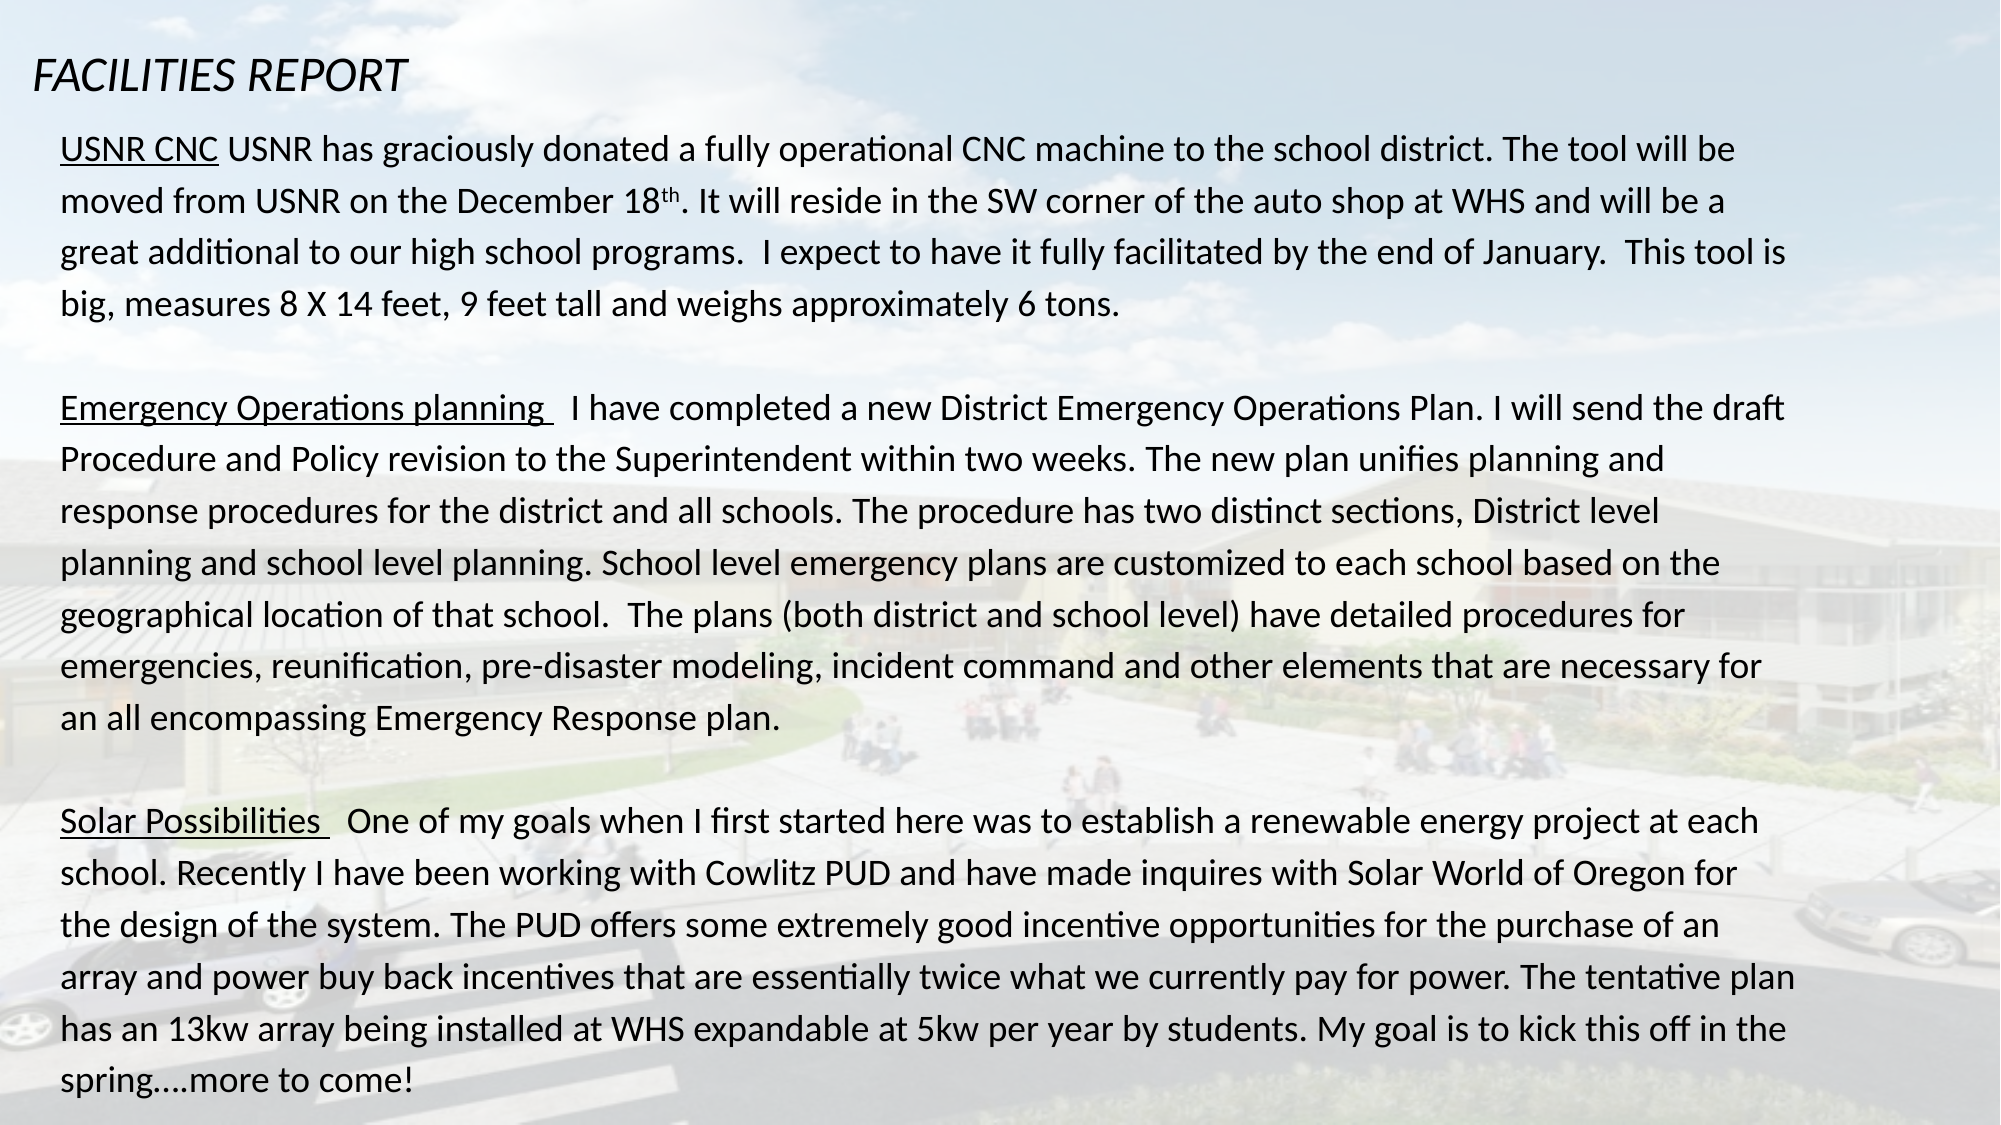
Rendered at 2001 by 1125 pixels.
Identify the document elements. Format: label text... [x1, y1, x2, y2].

text_box FACILITIES REPORT [17, 25, 1942, 158]
text_box USNR CNC USNR has graciously donated a fully operational CNC machine to the school district. The tool will be moved from USNR on the December 18th. It will reside in the SW corner of the auto shop at WHS and will be a great additional to our high school programs. I expect to have it fully facilitated by the end of January. This tool is big, measures 8 X 14 feet, 9 feet tall and weighs approximately 6 tons. Emergency Operations planning I have completed a new District Emergency Operations Plan. I will send the draft Procedure and Policy revision to the Superintendent within two weeks. The new plan unifies planning and response procedures for the district and all schools. The procedure has two distinct sections, District level planning and school level planning. School level emergency plans are customized to each school based on the geographical location of that school. The plans (both district and school level) have detailed procedures for emergencies, reunification, pre-disaster modeling, incident command and other elements that are necessary for an all encompassing Emergency Response plan. Solar Possibilities One of my goals when I first started here was to establish a renewable energy project at each school. Recently I have been working with Cowlitz PUD and have made inquires with Solar World of Oregon for the design of the system. The PUD offers some extremely good incentive opportunities for the purchase of an array and power buy back incentives that are essentially twice what we currently pay for power. The tentative plan has an 13kw array being installed at WHS expandable at 5kw per year by students. My goal is to kick this off in the spring….more to come! [45, 109, 1813, 1125]
text_box [45, 92, 1914, 204]
